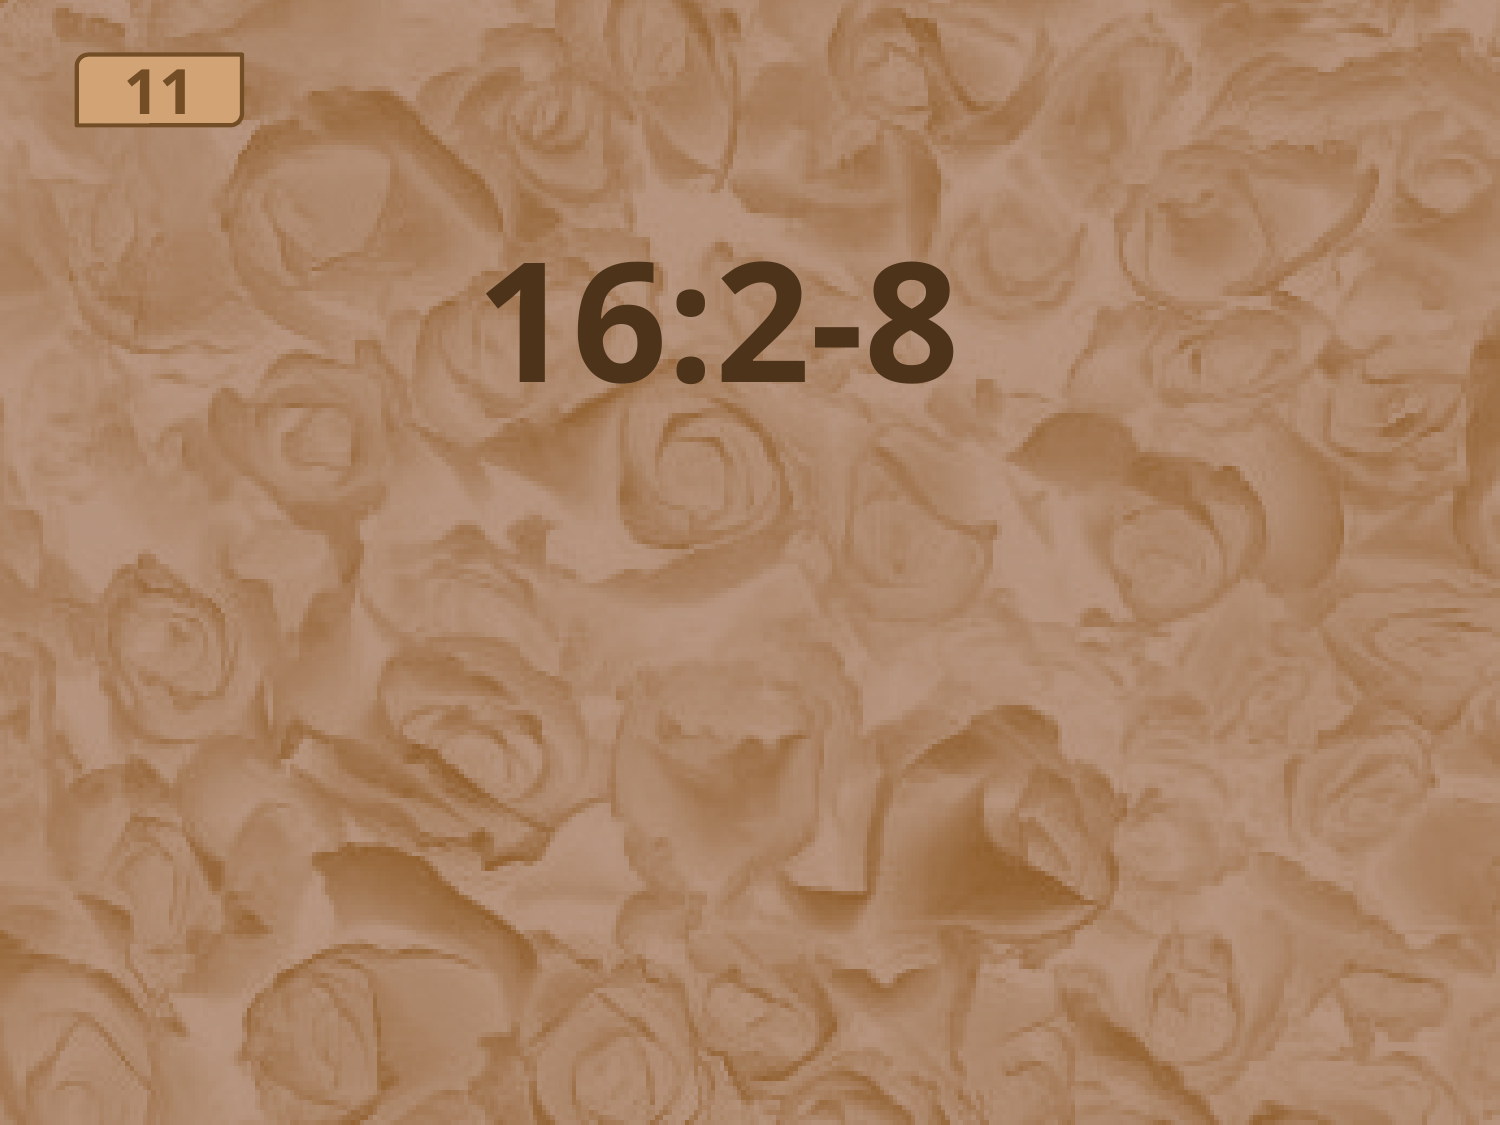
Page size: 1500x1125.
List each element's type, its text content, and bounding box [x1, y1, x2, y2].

text_box 11 [74, 52, 245, 128]
text_box 16:2-8 [159, 208, 1365, 423]
